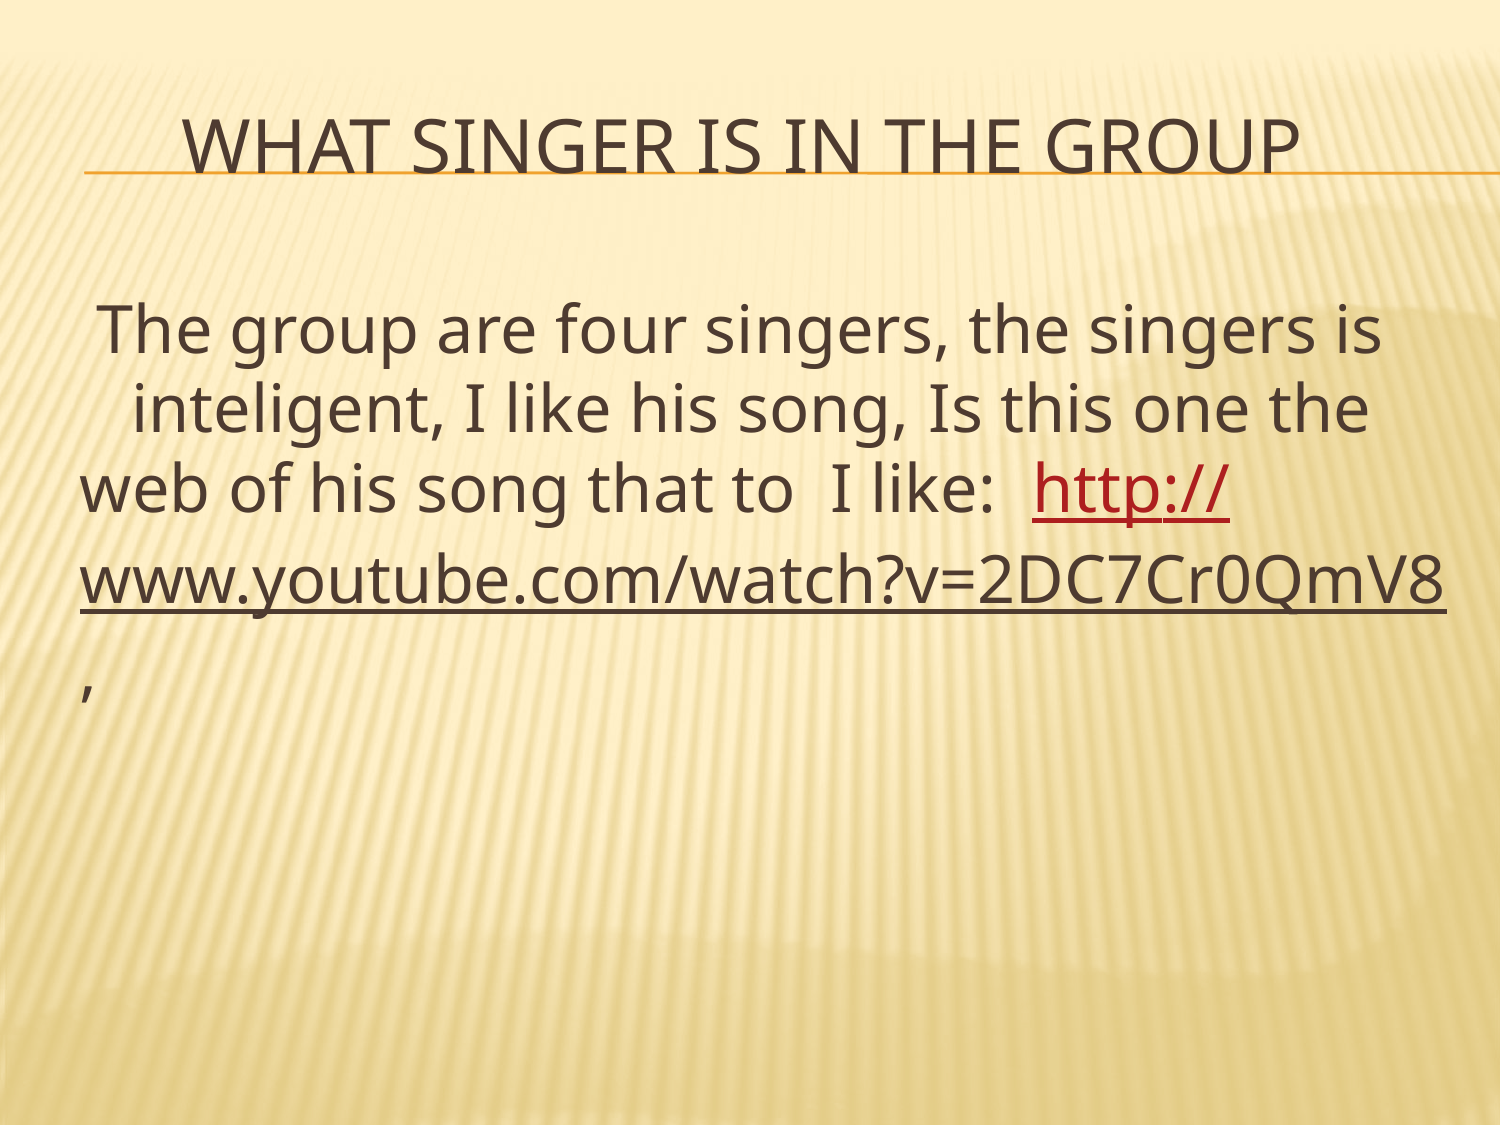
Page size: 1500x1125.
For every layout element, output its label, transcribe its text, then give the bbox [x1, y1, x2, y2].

list The group are four singers, the singers is inteligent, I like his song, Is this one the web of his song that to I like: http://www.youtube.com/watch?v=2DC7Cr0QmV8, [64, 278, 1464, 1010]
title What singer is in the group [50, 75, 1475, 213]
